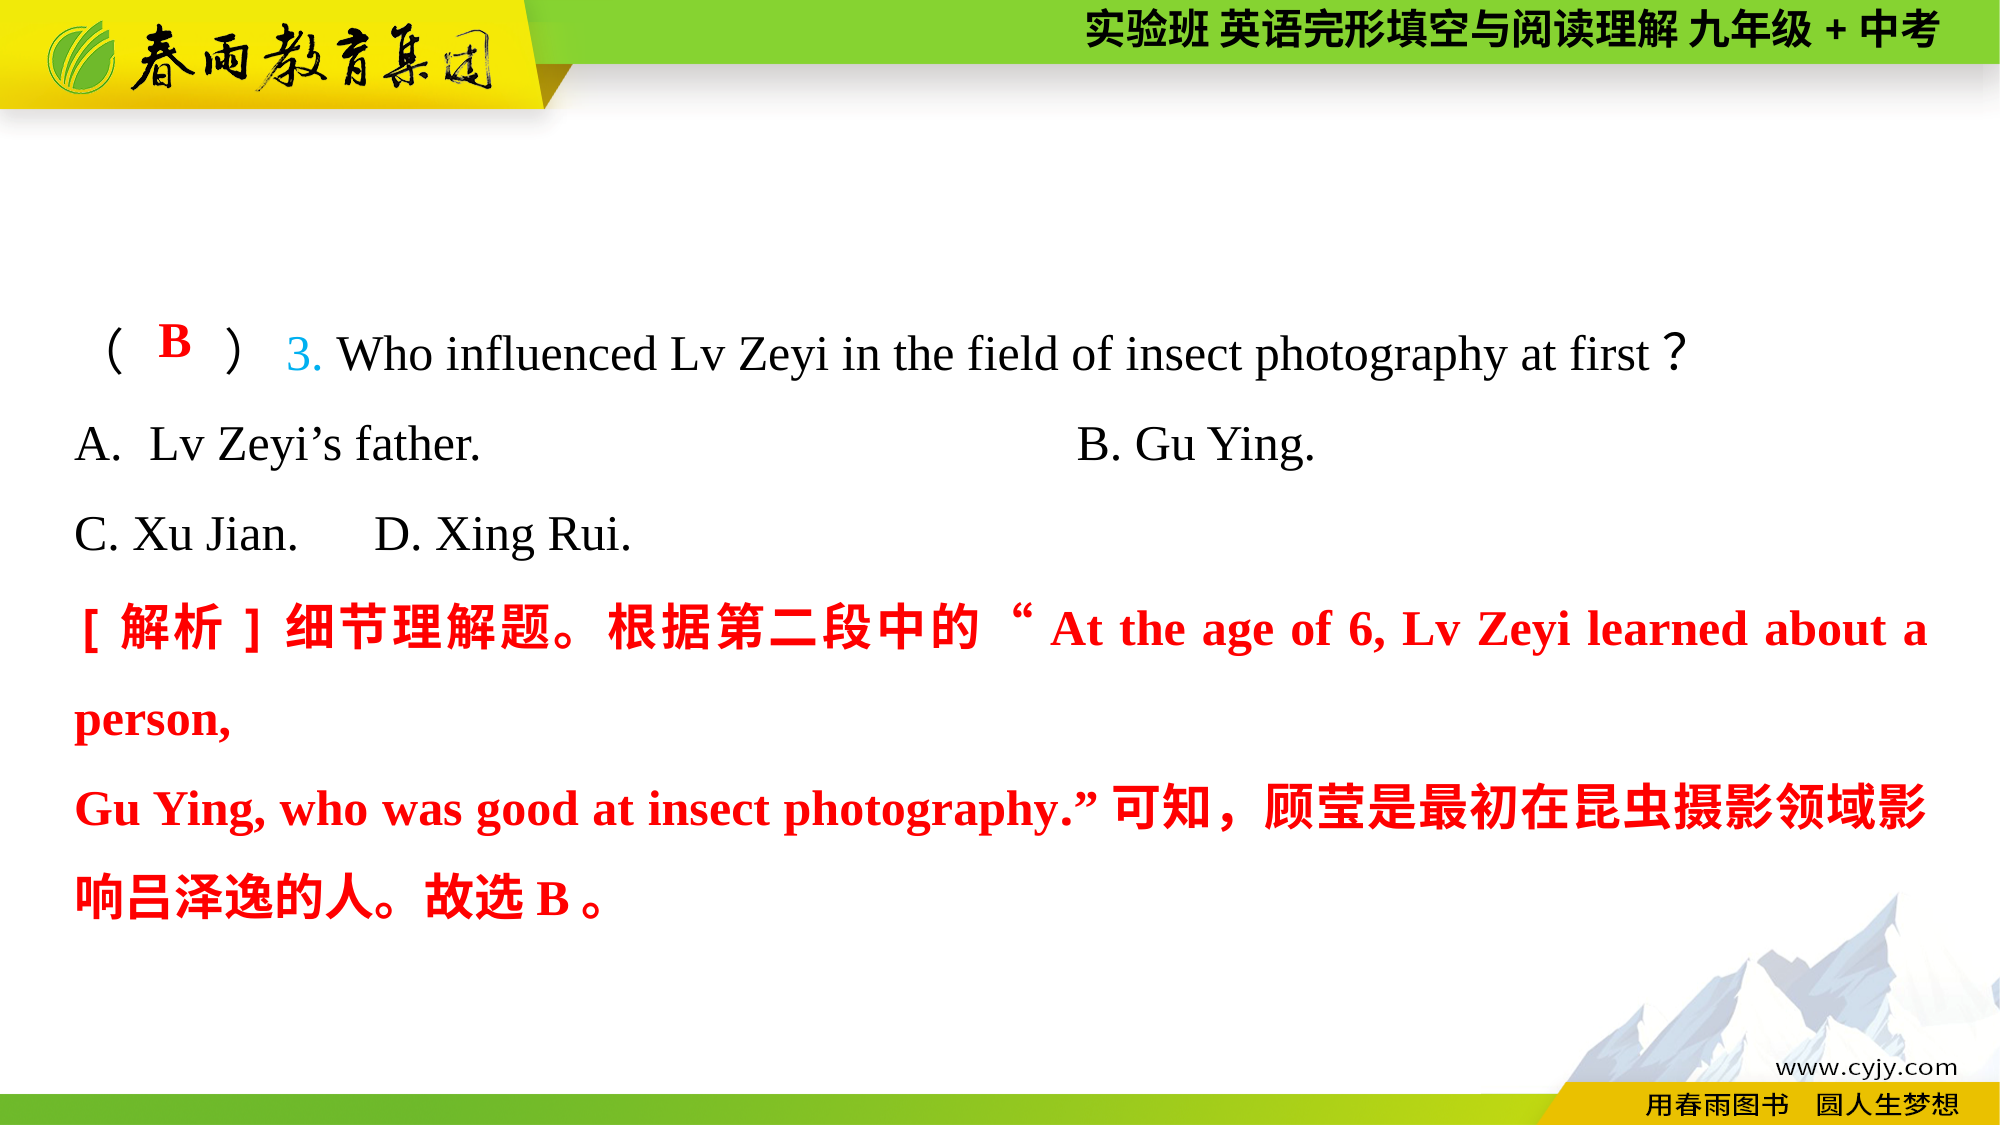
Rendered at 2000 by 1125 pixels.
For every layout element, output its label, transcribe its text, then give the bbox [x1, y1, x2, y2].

picture [0, 0, 2000, 1125]
text_box B [143, 299, 207, 375]
list （ ）3. Who influenced Lv Zeyi in the field of insect photography at first？ Lv Zeyi’s father. B. Gu Ying. C. Xu Jian. D. Xing Rui. [59, 283, 1944, 571]
text_box [解析]细节理解题。根据第二段中的“At the age of 6, Lv Zeyi learned about a person, Gu Ying, who was good at insect photography.”可知，顾莹是最初在昆虫摄影领域影响吕泽逸的人。故选B。 [59, 571, 1944, 933]
